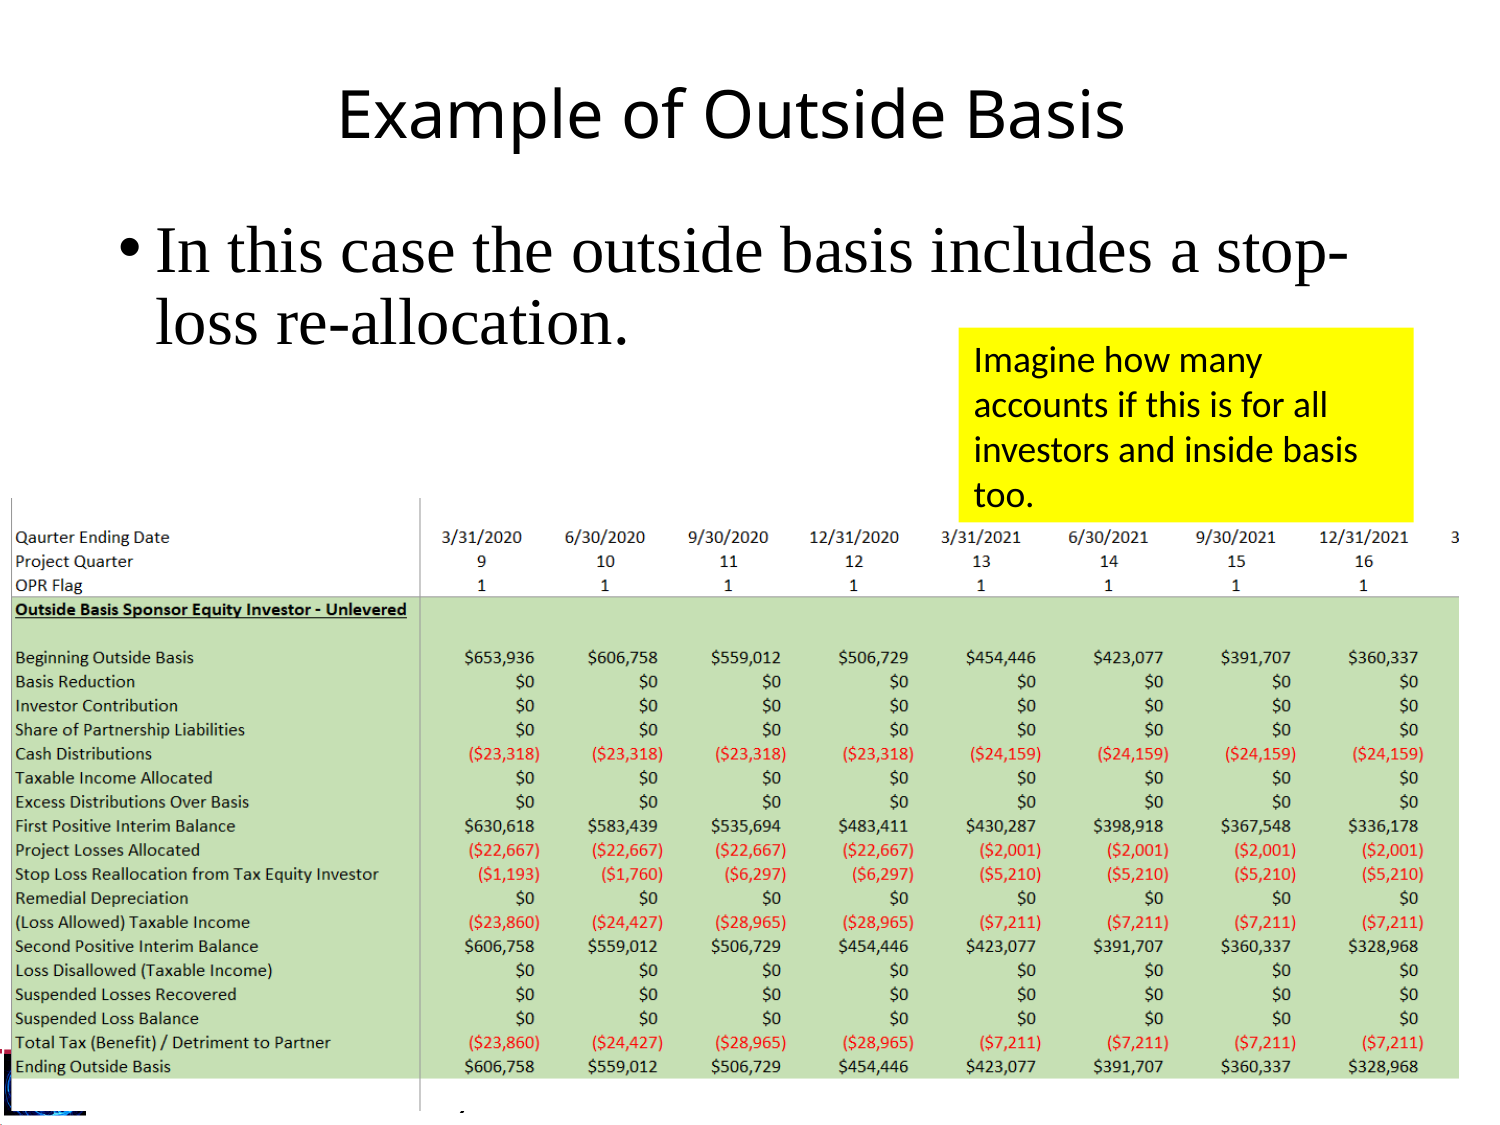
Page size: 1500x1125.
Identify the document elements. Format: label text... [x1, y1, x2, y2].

text_box Imagine how many accounts if this is for all investors and inside basis too. [958, 327, 1414, 498]
list In this case the outside basis includes a stop-loss re-allocation. [103, 207, 1400, 498]
picture [0, 498, 1459, 1125]
title Example of Outside Basis [103, 59, 1361, 174]
